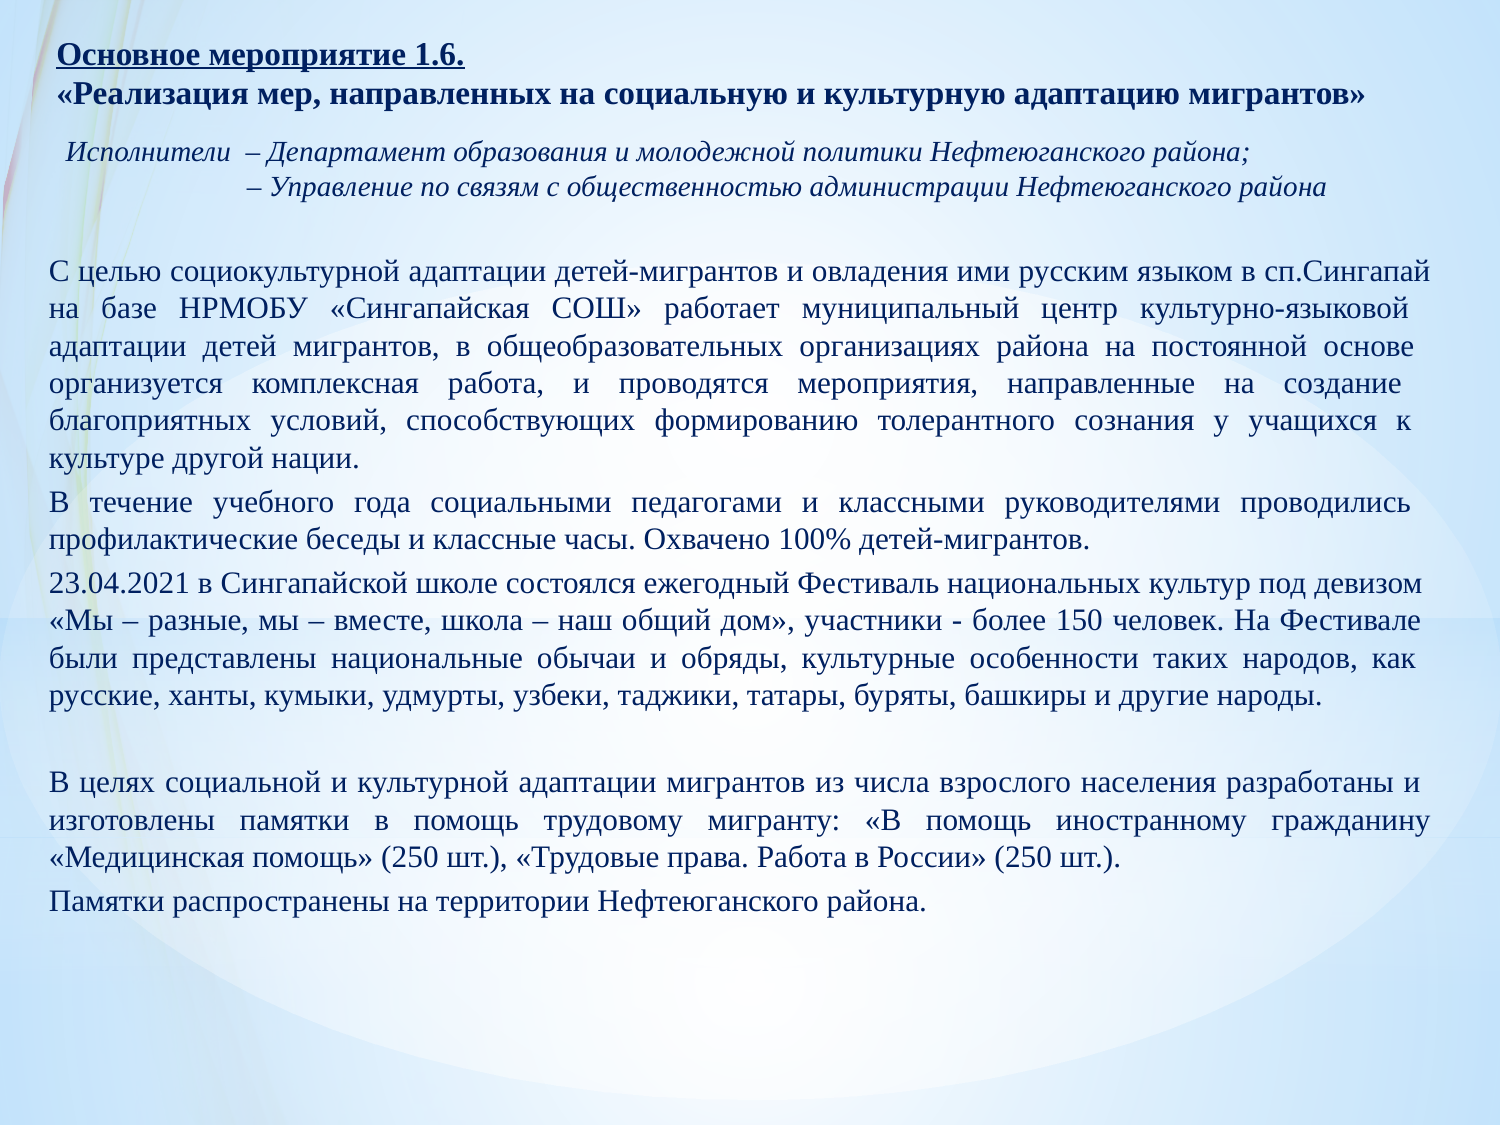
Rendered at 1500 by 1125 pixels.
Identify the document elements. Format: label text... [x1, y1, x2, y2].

text_box Исполнители – Департамент образования и молодежной политики Нефтеюганского района; – Управление по связям с общественностью администрации Нефтеюганского района [50, 125, 1411, 211]
list Основное мероприятие 1.6. «Реализация мер, направленных на социальную и культурную адаптацию мигрантов» [41, 30, 1471, 113]
text_box С целью социокультурной адаптации детей-мигрантов и овладения ими русским языком в сп.Сингапай на базе НРМОБУ «Сингапайская СОШ» работает муниципальный центр культурно-языковой адаптации детей мигрантов, в общеобразовательных организациях района на постоянной основе организуется комплексная работа, и проводятся мероприятия, направленные на создание благоприятных условий, способствующих формированию толерантного сознания у учащихся к культуре другой нации. В течение учебного года социальными педагогами и классными руководителями проводились профилактические беседы и классные часы. Охвачено 100% детей-мигрантов. 23.04.2021 в Сингапайской школе состоялся ежегодный Фестиваль национальных культур под девизом «Мы – разные, мы – вместе, школа – наш общий дом», участники - более 150 человек. На Фестивале были представлены национальные обычаи и обряды, культурные особенности таких народов, как русские, ханты, кумыки, удмурты, узбеки, таджики, татары, буряты, башкиры и другие народы. В целях социальной и культурной адаптации мигрантов из числа взрослого населения разработаны и изготовлены памятки в помощь трудовому мигранту: «В помощь иностранному гражданину «Медицинская помощь» (250 шт.), «Трудовые права. Работа в России» (250 шт.). Памятки распространены на территории Нефтеюганского района. [33, 242, 1447, 925]
